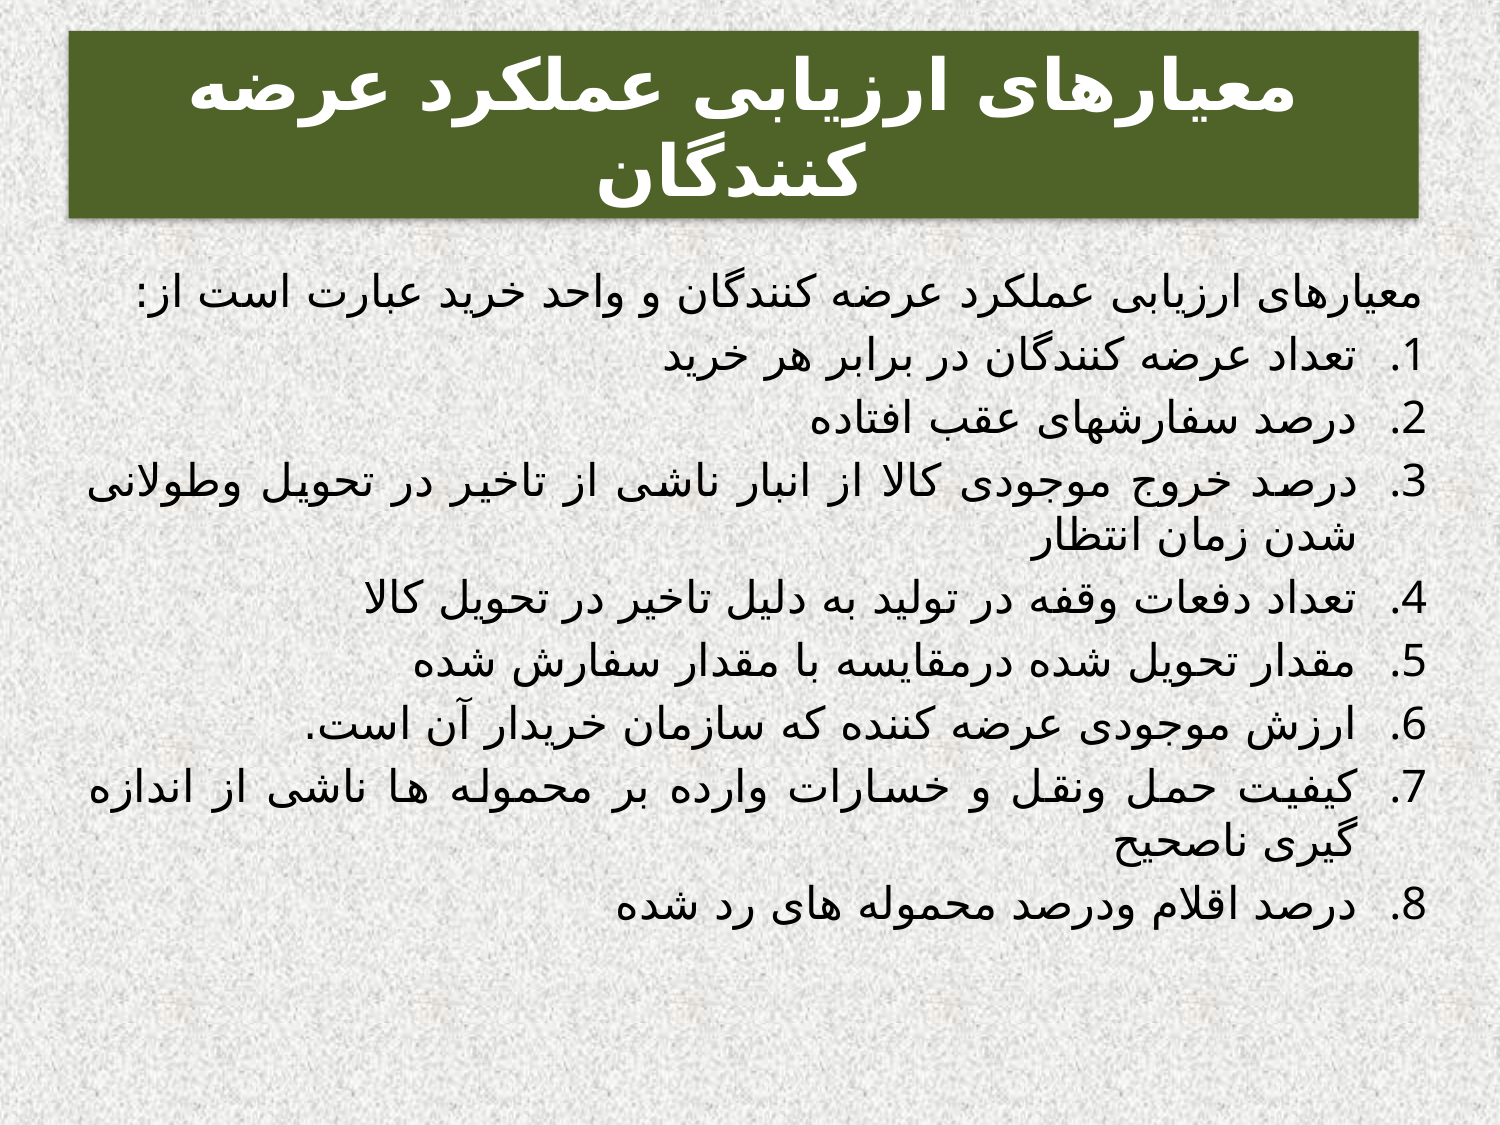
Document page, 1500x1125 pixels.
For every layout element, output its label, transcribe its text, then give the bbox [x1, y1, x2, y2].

picture [0, 0, 1500, 1125]
list معیارهای ارزیابی عملکرد عرضه کنندگان و واحد خرید عبارت است از: تعداد عرضه کنندگان در برابر هر خرید درصد سفارشهای عقب افتاده درصد خروج موجودی کالا از انبار ناشی از تاخیر در تحویل وطولانی شدن زمان انتظار تعداد دفعات وقفه در تولید به دلیل تاخیر در تحویل کالا مقدار تحویل شده درمقایسه با مقدار سفارش شده ارزش موجودی عرضه کننده که سازمان خریدار آن است. کیفیت حمل ونقل و خسارات وارده بر محموله ها ناشی از اندازه گیری ناصحیح درصد اقلام ودرصد محموله های رد شده [68, 255, 1441, 941]
title معیارهای ارزیابی عملکرد عرضه کنندگان [68, 30, 1419, 219]
